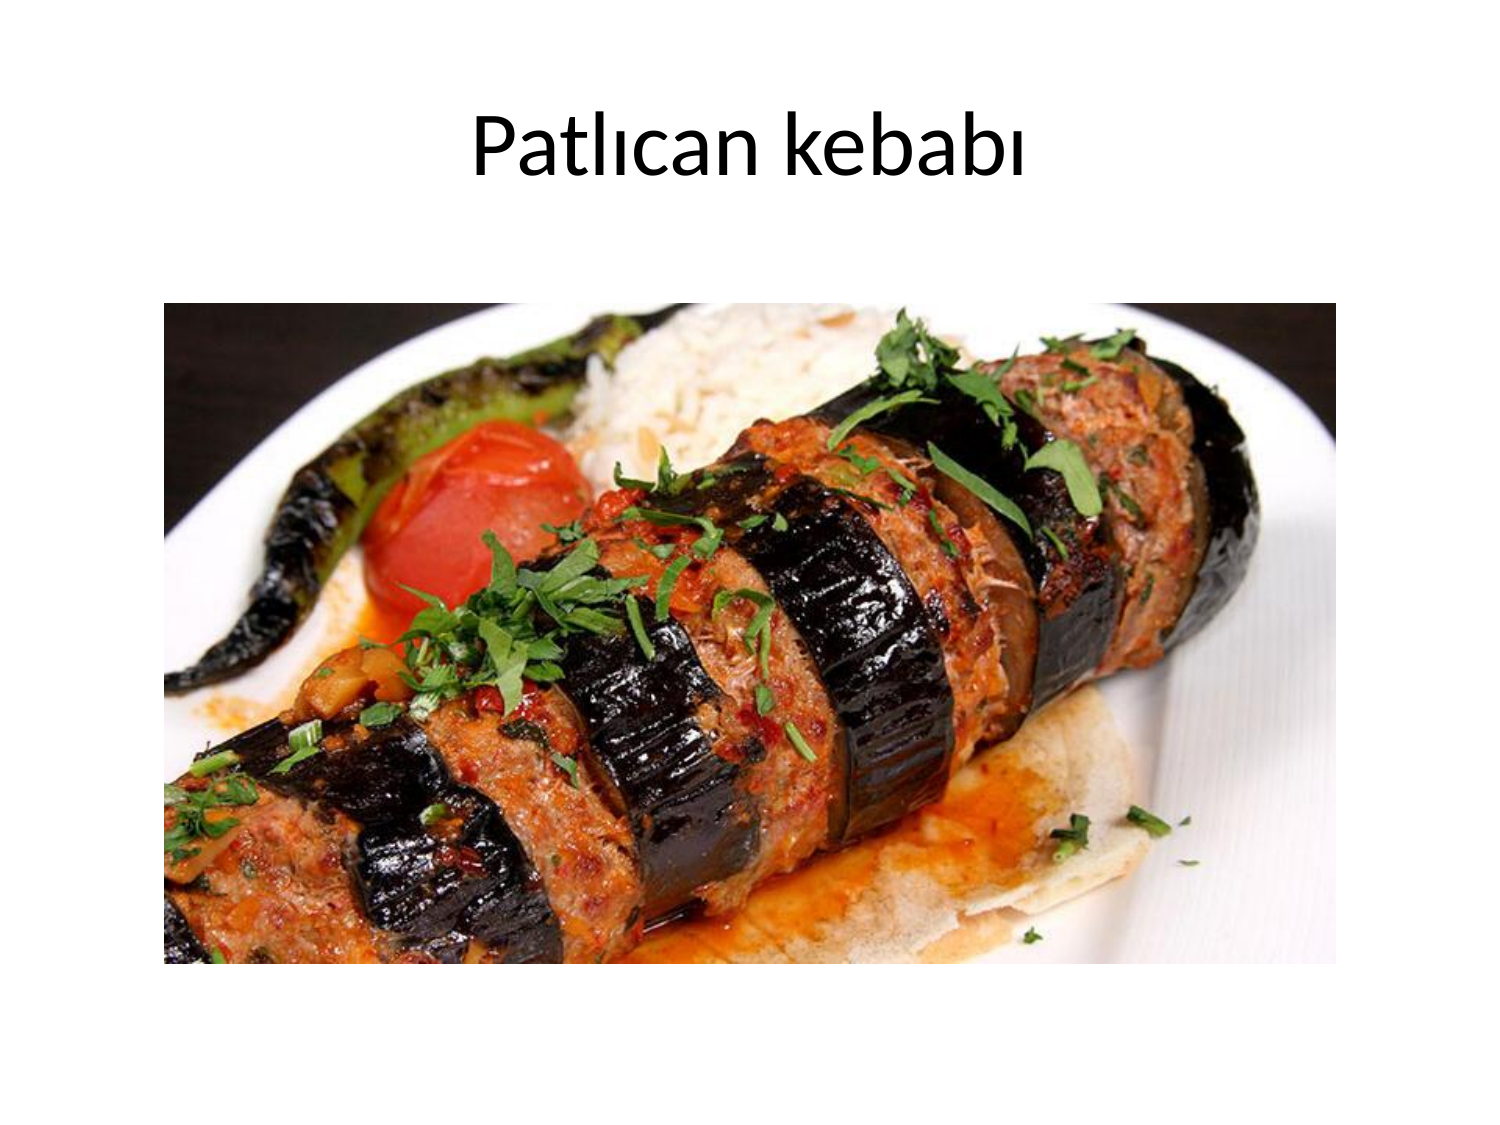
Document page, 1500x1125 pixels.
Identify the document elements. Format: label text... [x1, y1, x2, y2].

title Patlıcan kebabı [75, 45, 1425, 233]
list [163, 303, 1337, 964]
